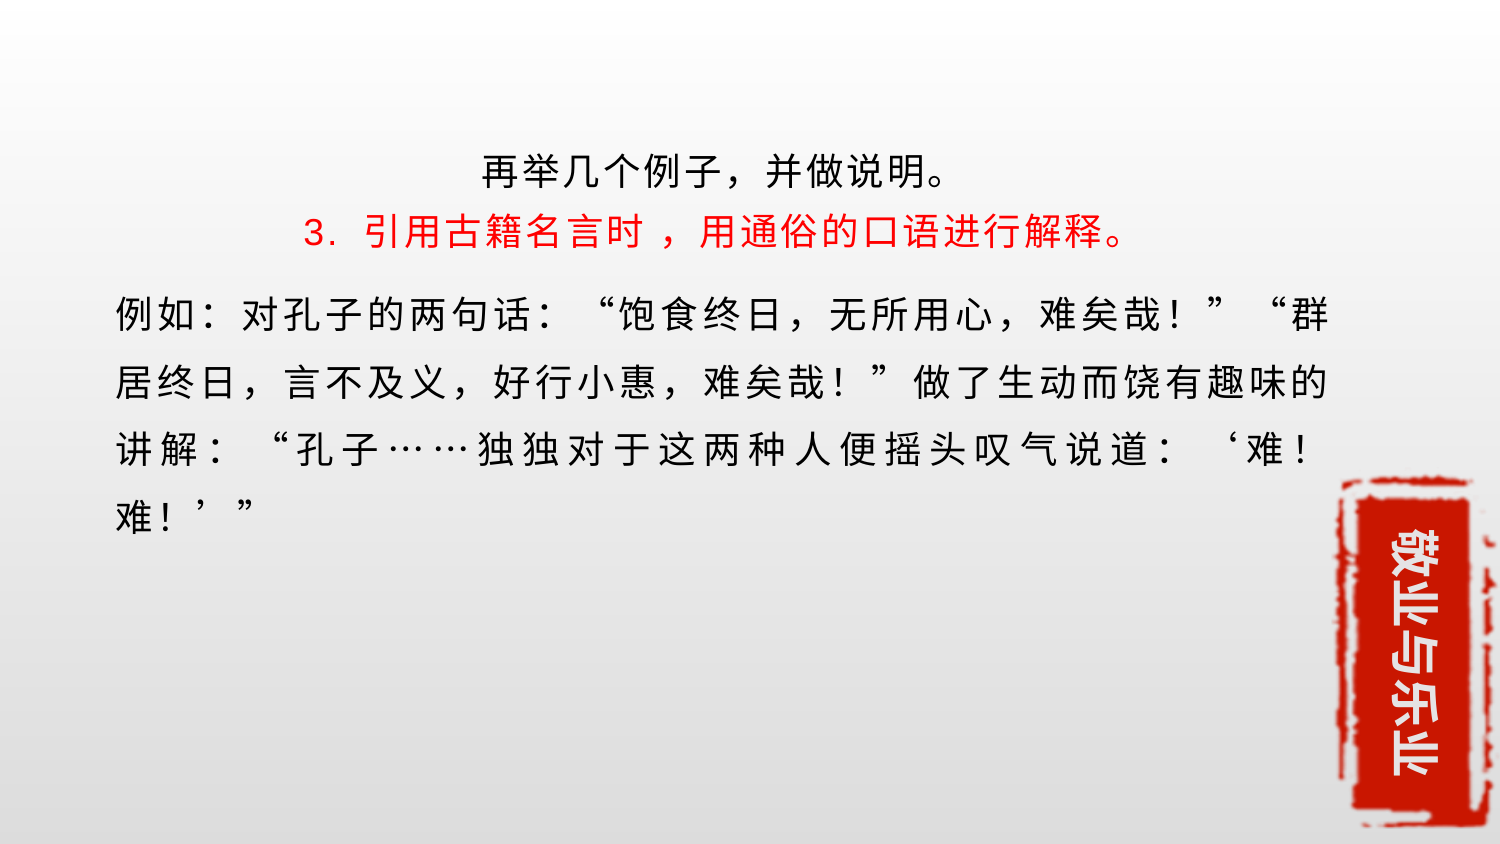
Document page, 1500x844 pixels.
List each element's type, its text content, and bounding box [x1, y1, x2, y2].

list 再举几个例子，并做说明。 3. 引用古籍名言时 ，用通俗的口语进行解释。 例如：对孔子的两句话：“饱食终日，无所用心，难矣哉！”“群居终日，言不及义，好行小惠，难矣哉！”做了生动而饶有趣味的讲解：“孔子……独独对于这两种人便摇头叹气说道：‘难！难！’” [103, 142, 1342, 760]
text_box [1327, 463, 1500, 844]
